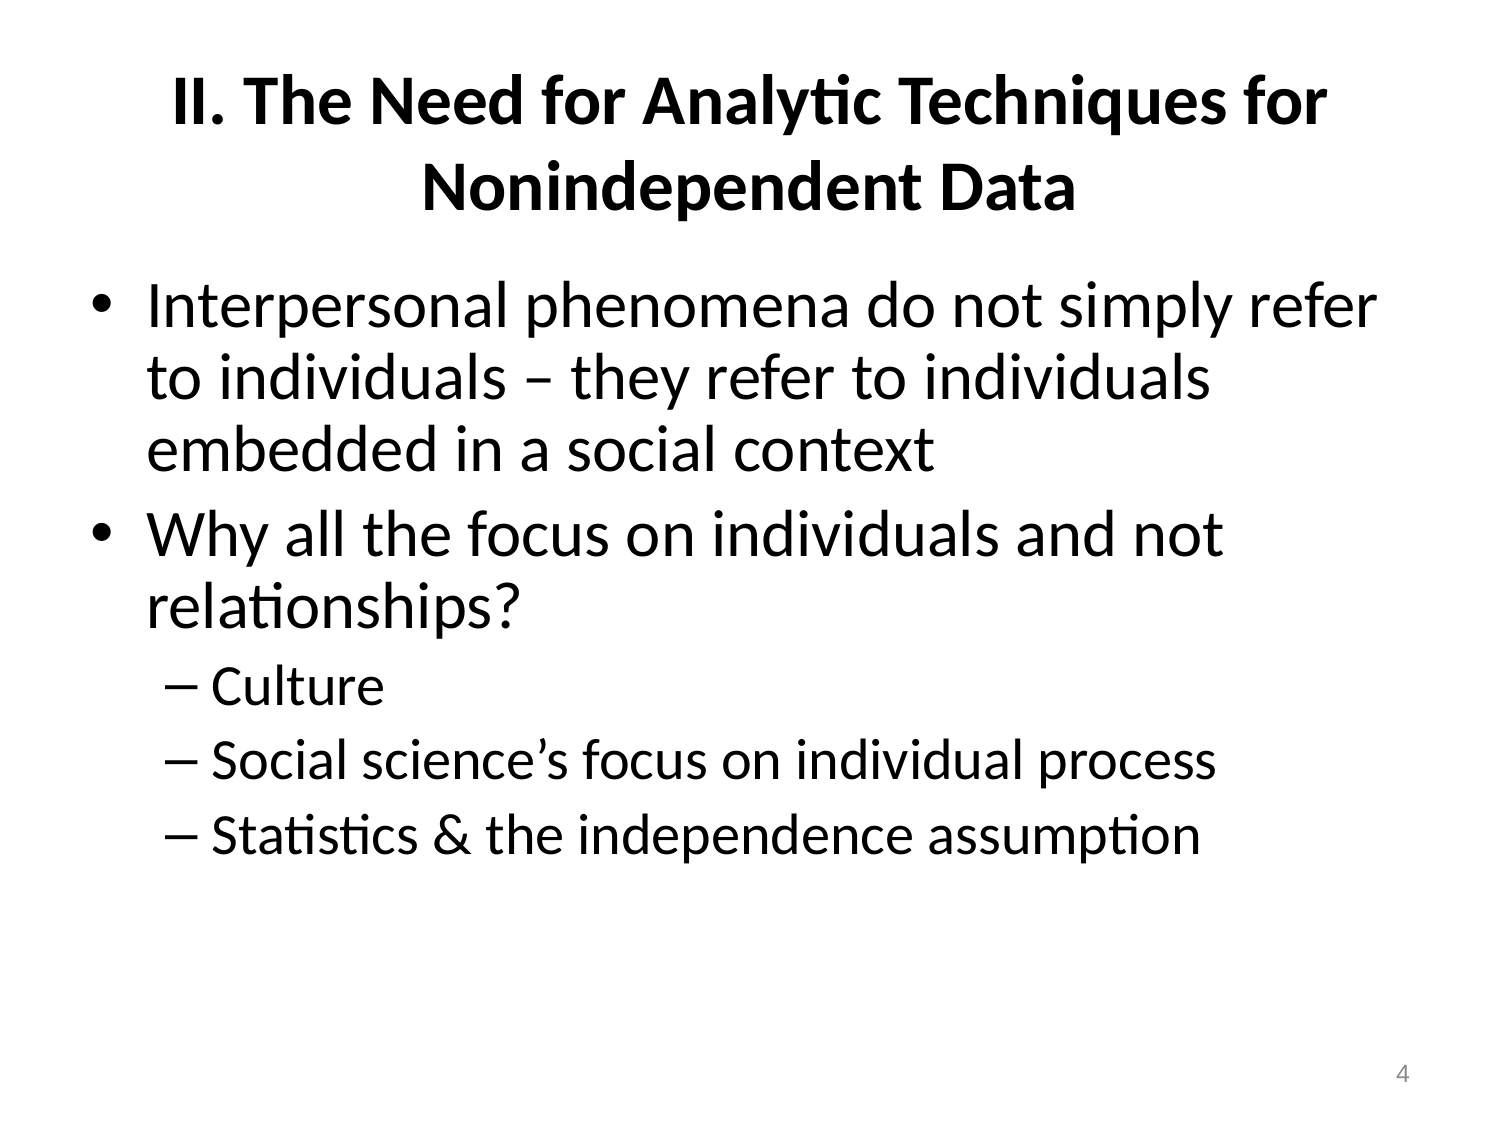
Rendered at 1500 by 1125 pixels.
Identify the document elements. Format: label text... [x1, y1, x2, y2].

slide_number 4 [1074, 1042, 1425, 1103]
title II. The Need for Analytic Techniques for Nonindependent Data [75, 45, 1425, 233]
list Interpersonal phenomena do not simply refer to individuals – they refer to individuals embedded in a social context Why all the focus on individuals and not relationships? Culture Social science’s focus on individual process Statistics & the independence assumption [75, 262, 1425, 1005]
